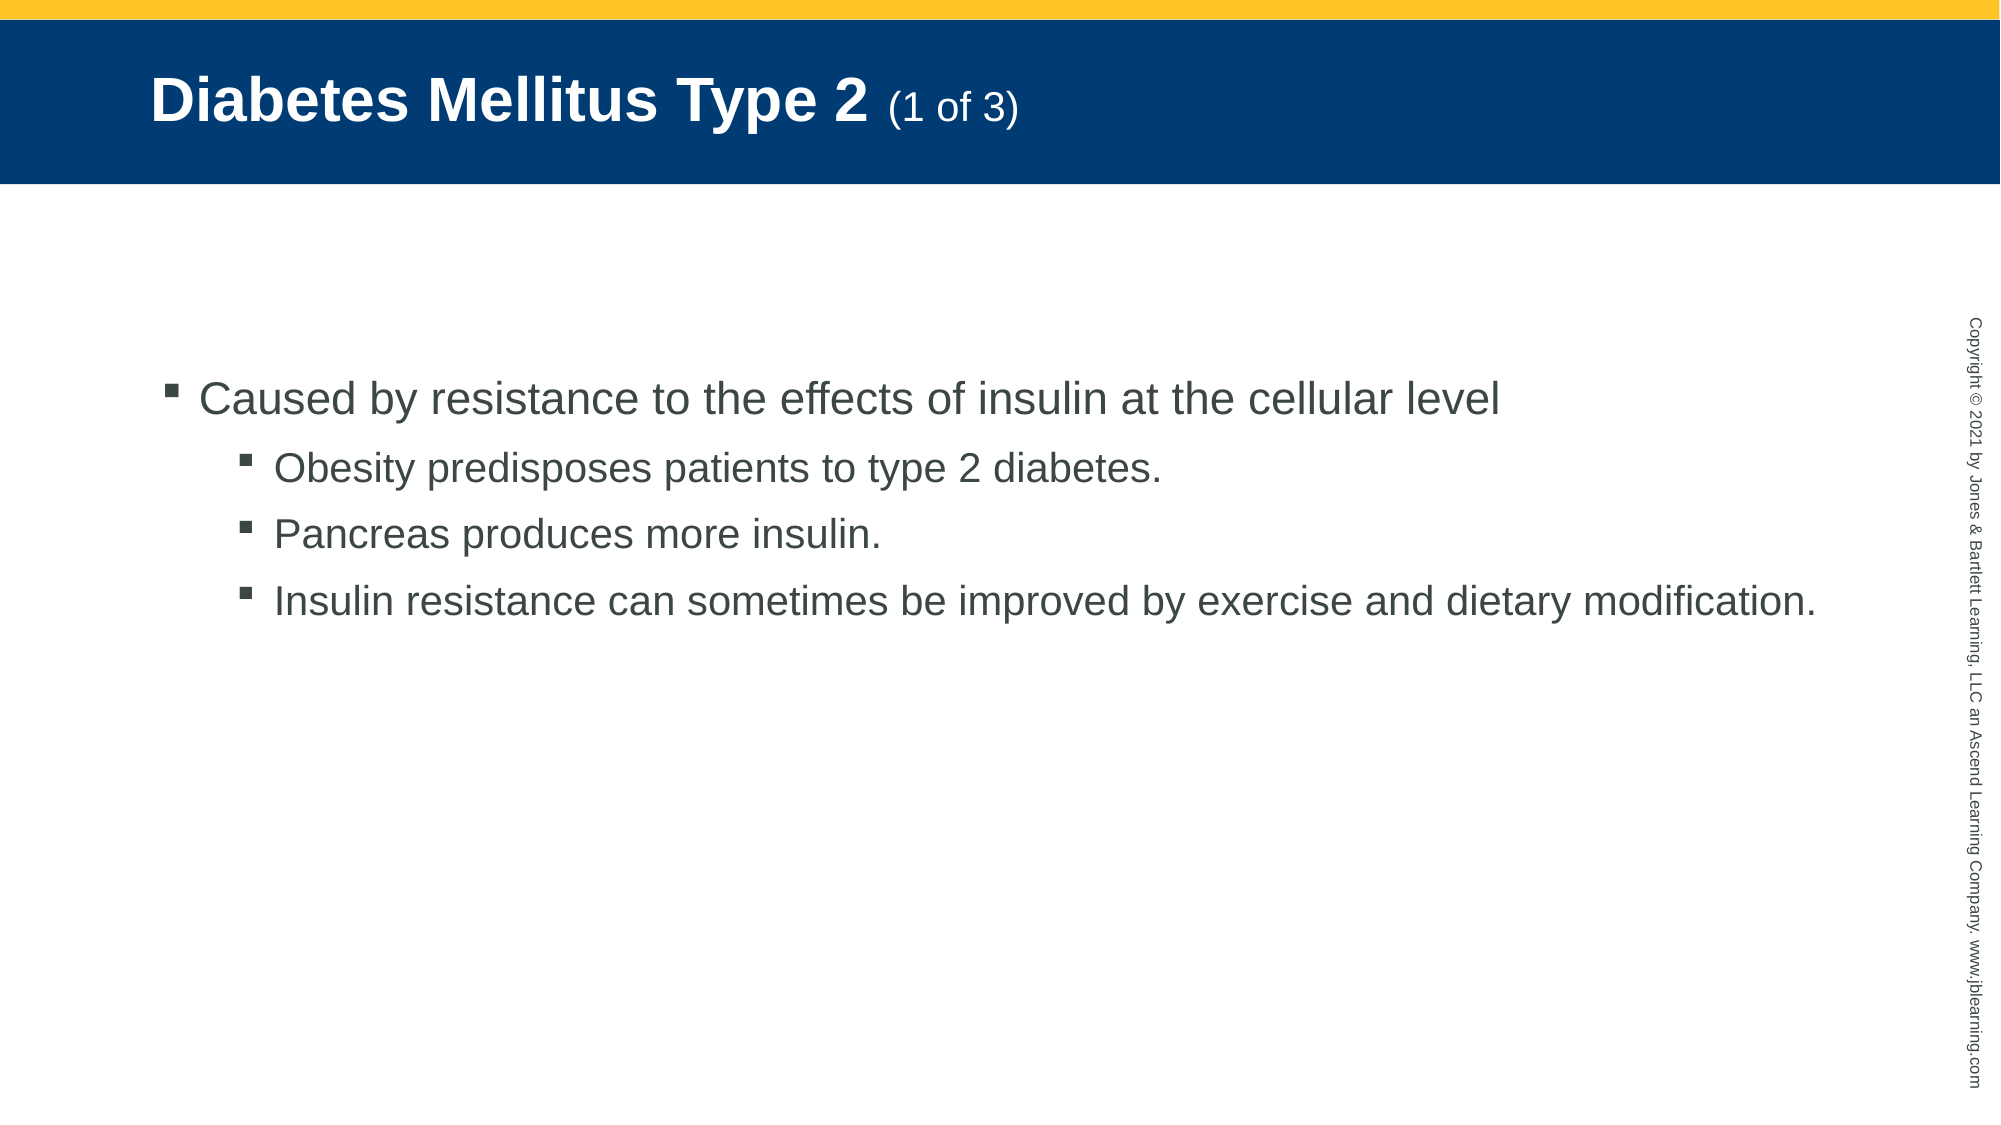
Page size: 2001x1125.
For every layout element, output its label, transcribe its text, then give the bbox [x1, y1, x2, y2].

title Diabetes Mellitus Type 2 (1 of 3) [0, 19, 2000, 185]
list Caused by resistance to the effects of insulin at the cellular level Obesity predisposes patients to type 2 diabetes. Pancreas produces more insulin. Insulin resistance can sometimes be improved by exercise and dietary modification. [146, 361, 1859, 1016]
